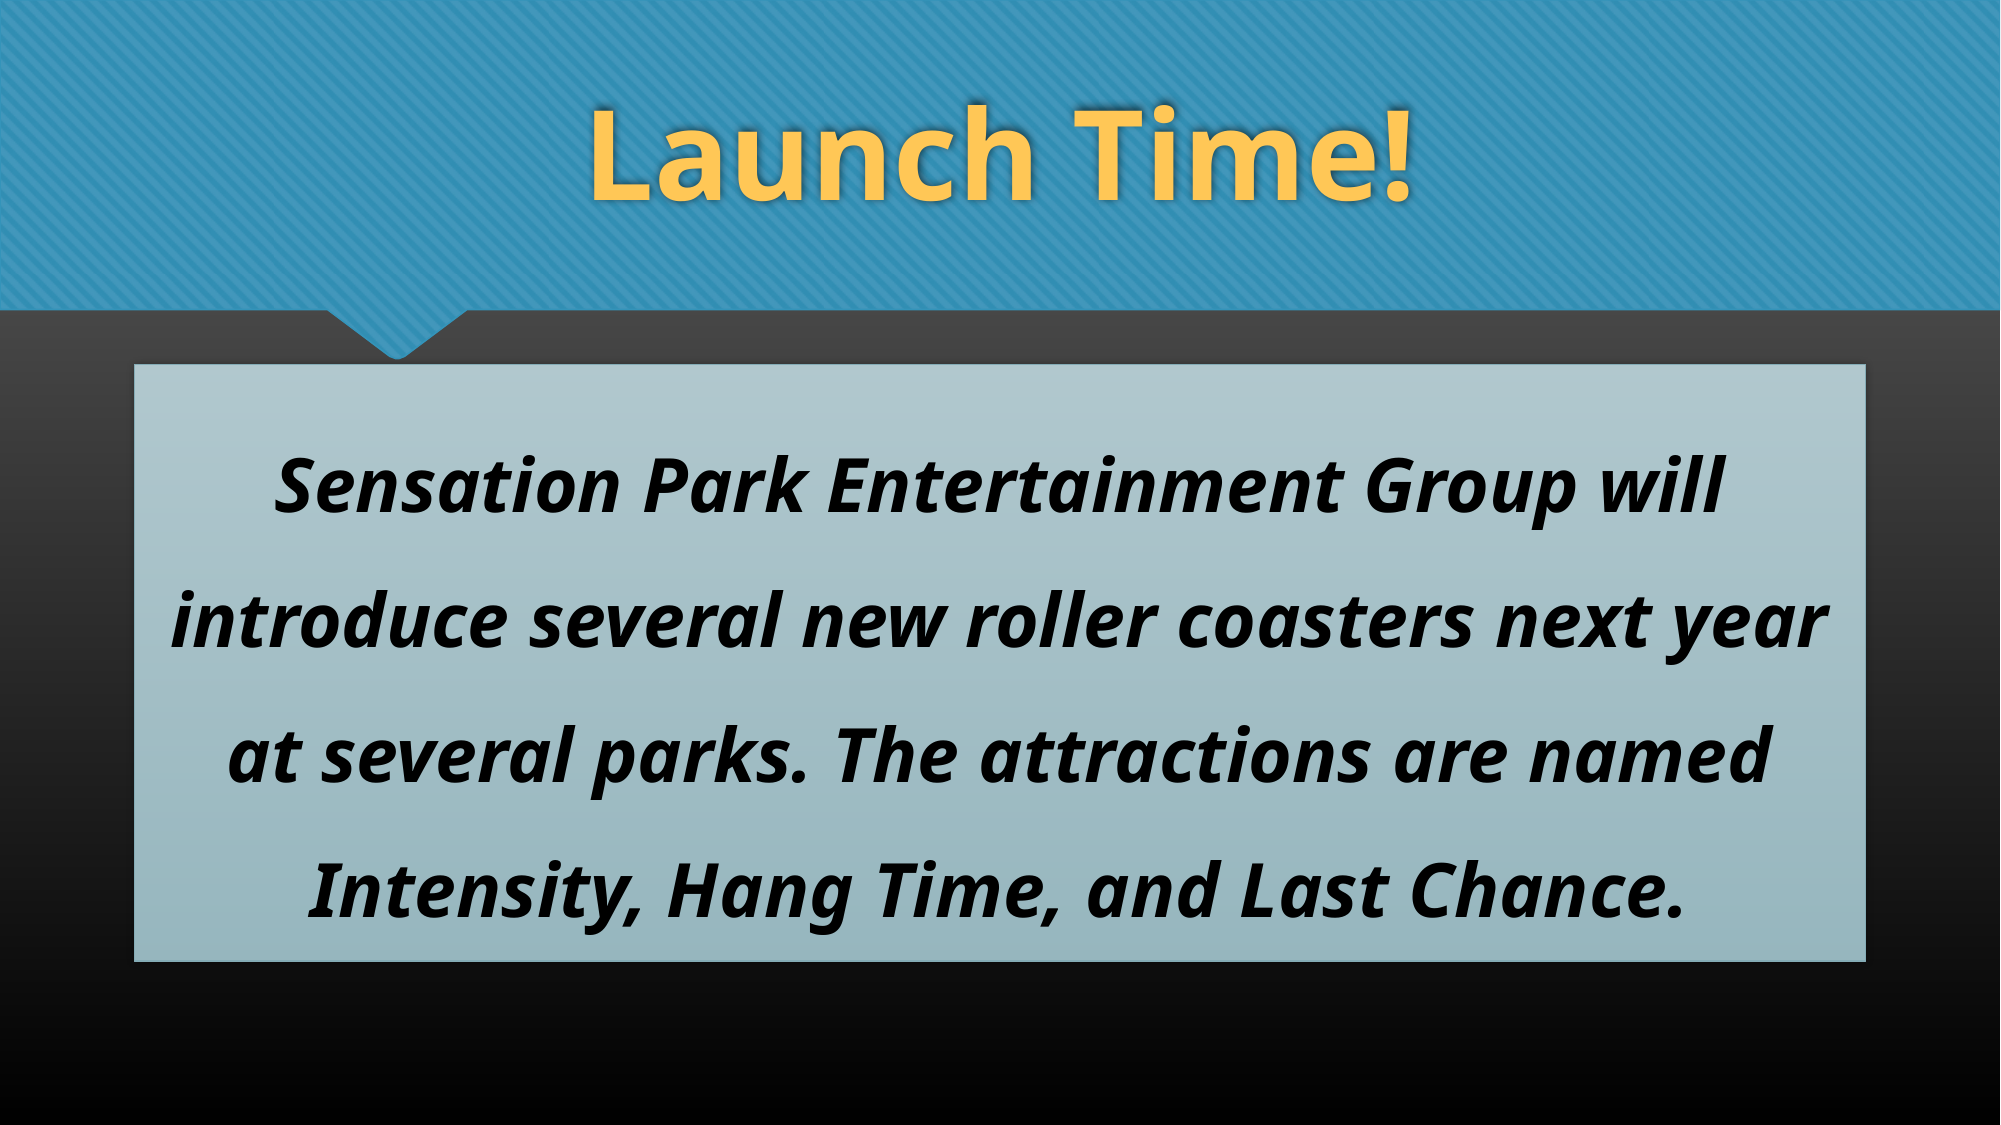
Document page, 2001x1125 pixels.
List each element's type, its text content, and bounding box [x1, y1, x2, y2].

title Launch Time! [132, 73, 1868, 233]
list Sensation Park Entertainment Group will introduce several new roller coasters next year at several parks. The attractions are named Intensity, Hang Time, and Last Chance. [134, 364, 1866, 962]
